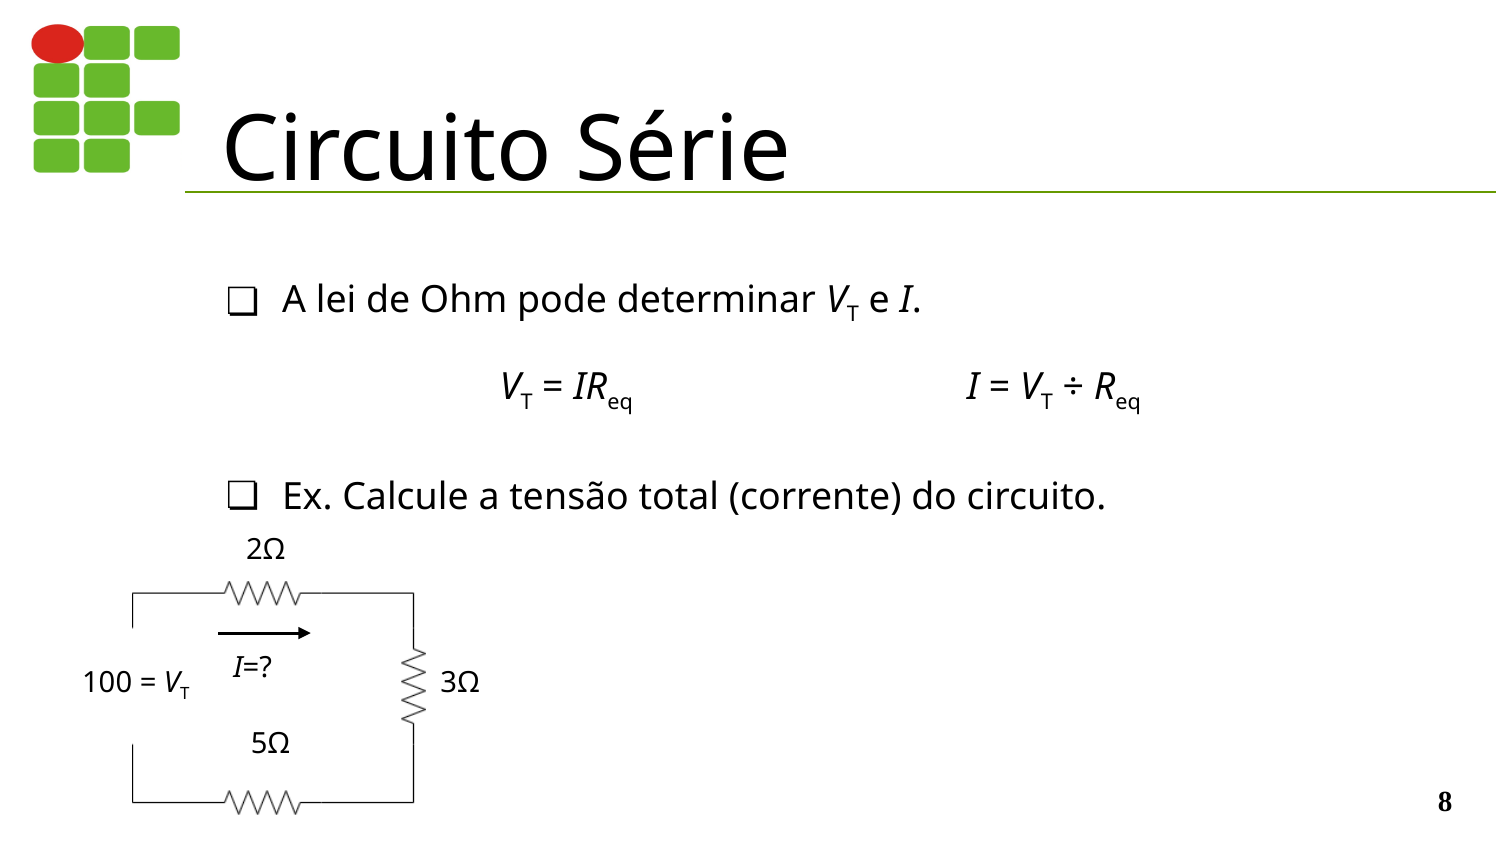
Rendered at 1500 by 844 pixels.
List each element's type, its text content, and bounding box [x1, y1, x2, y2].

text_box ‹#› [1155, 768, 1468, 825]
picture [29, 23, 182, 174]
list Ex. Calcule a tensão total (corrente) do circuito. [192, 441, 1468, 508]
list A lei de Ohm pode determinar VT e I. [192, 241, 1485, 329]
list VT = IReq [420, 329, 713, 403]
title Circuito Série [206, 26, 1468, 207]
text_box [66, 514, 532, 817]
list I = VT ÷ Req [907, 329, 1201, 403]
